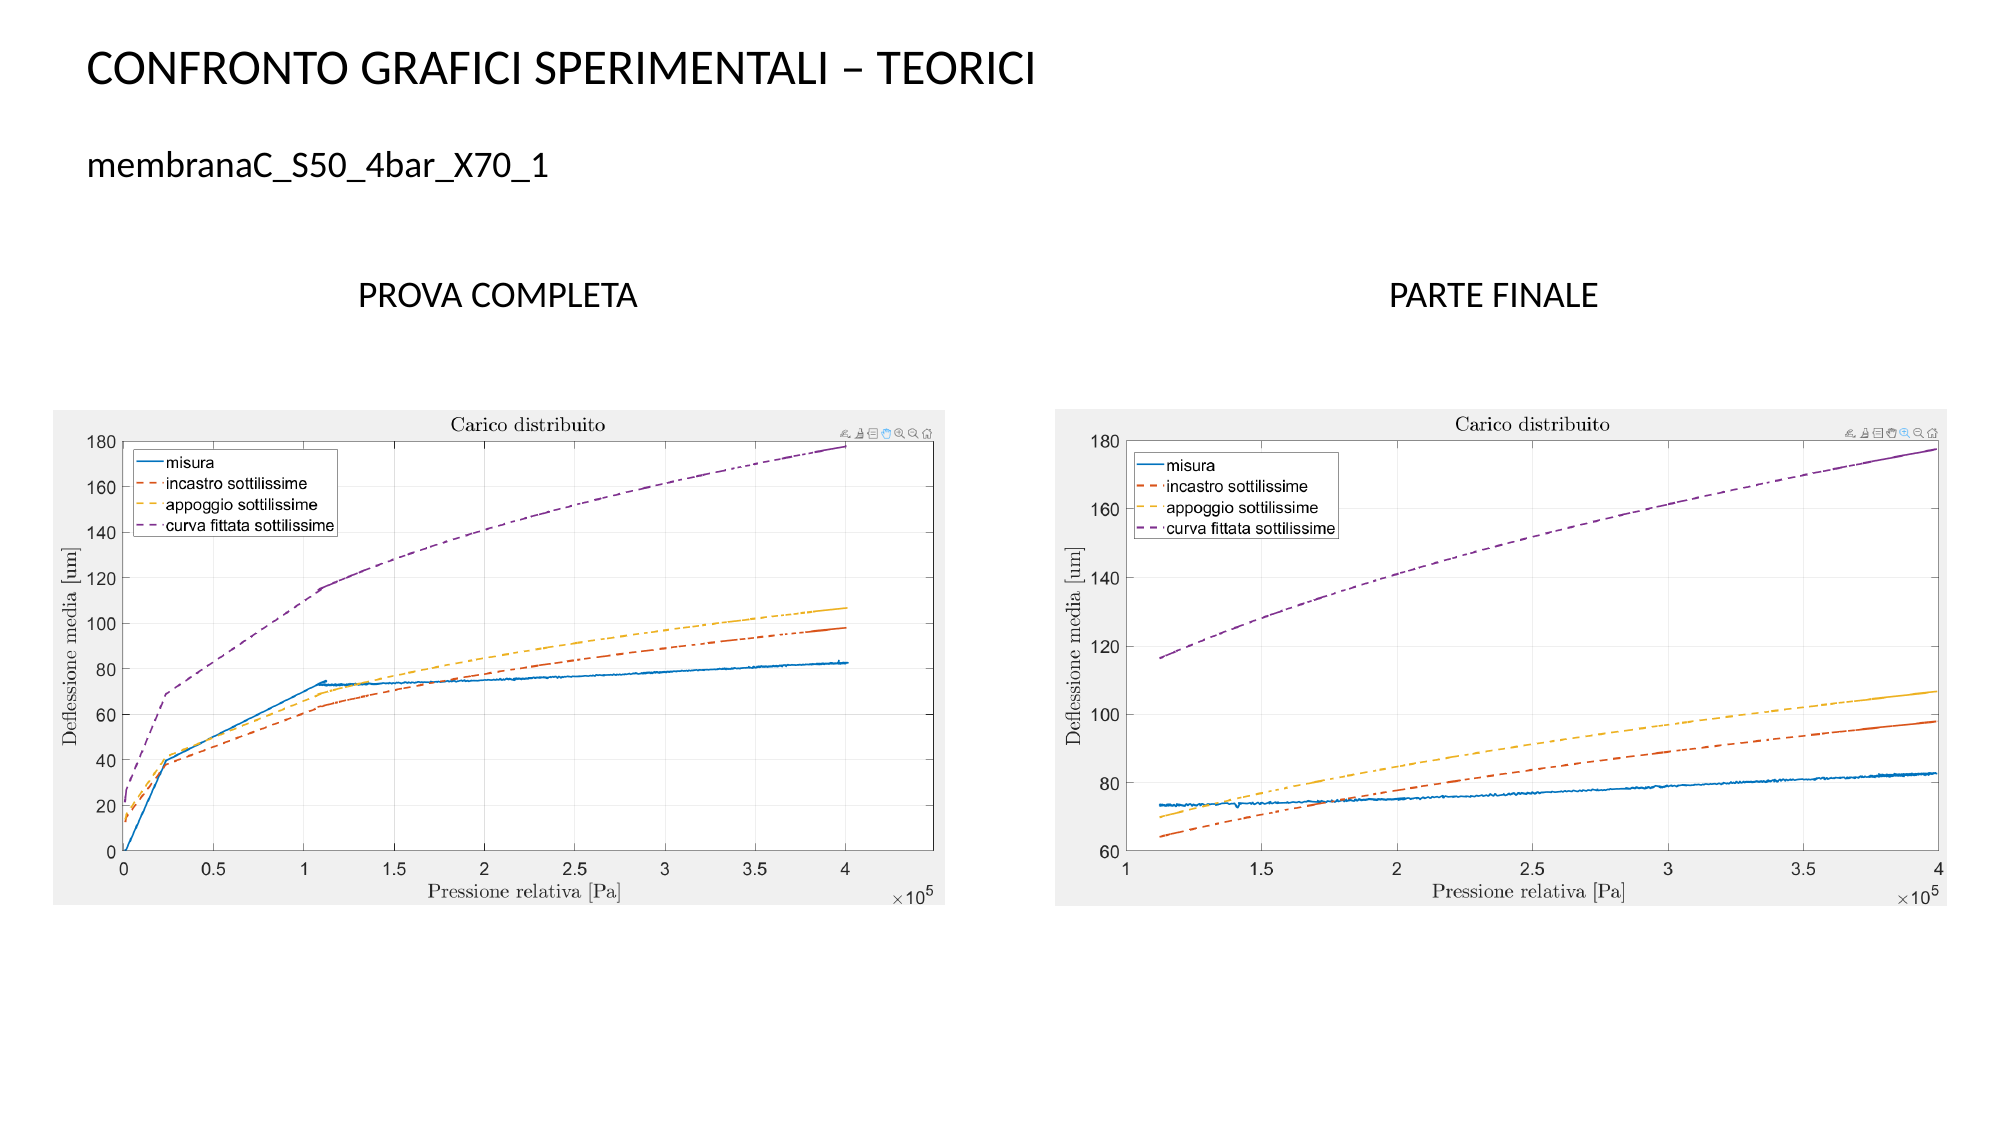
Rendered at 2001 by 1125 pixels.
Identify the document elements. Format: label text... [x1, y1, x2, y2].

text_box PROVA COMPLETA [343, 262, 665, 322]
picture [53, 410, 945, 905]
text_box PARTE FINALE [1374, 262, 1618, 323]
text_box CONFRONTO GRAFICI SPERIMENTALI – TEORICI membranaC_S50_4bar_X70_1 [71, 27, 1182, 193]
picture [1055, 409, 1947, 906]
